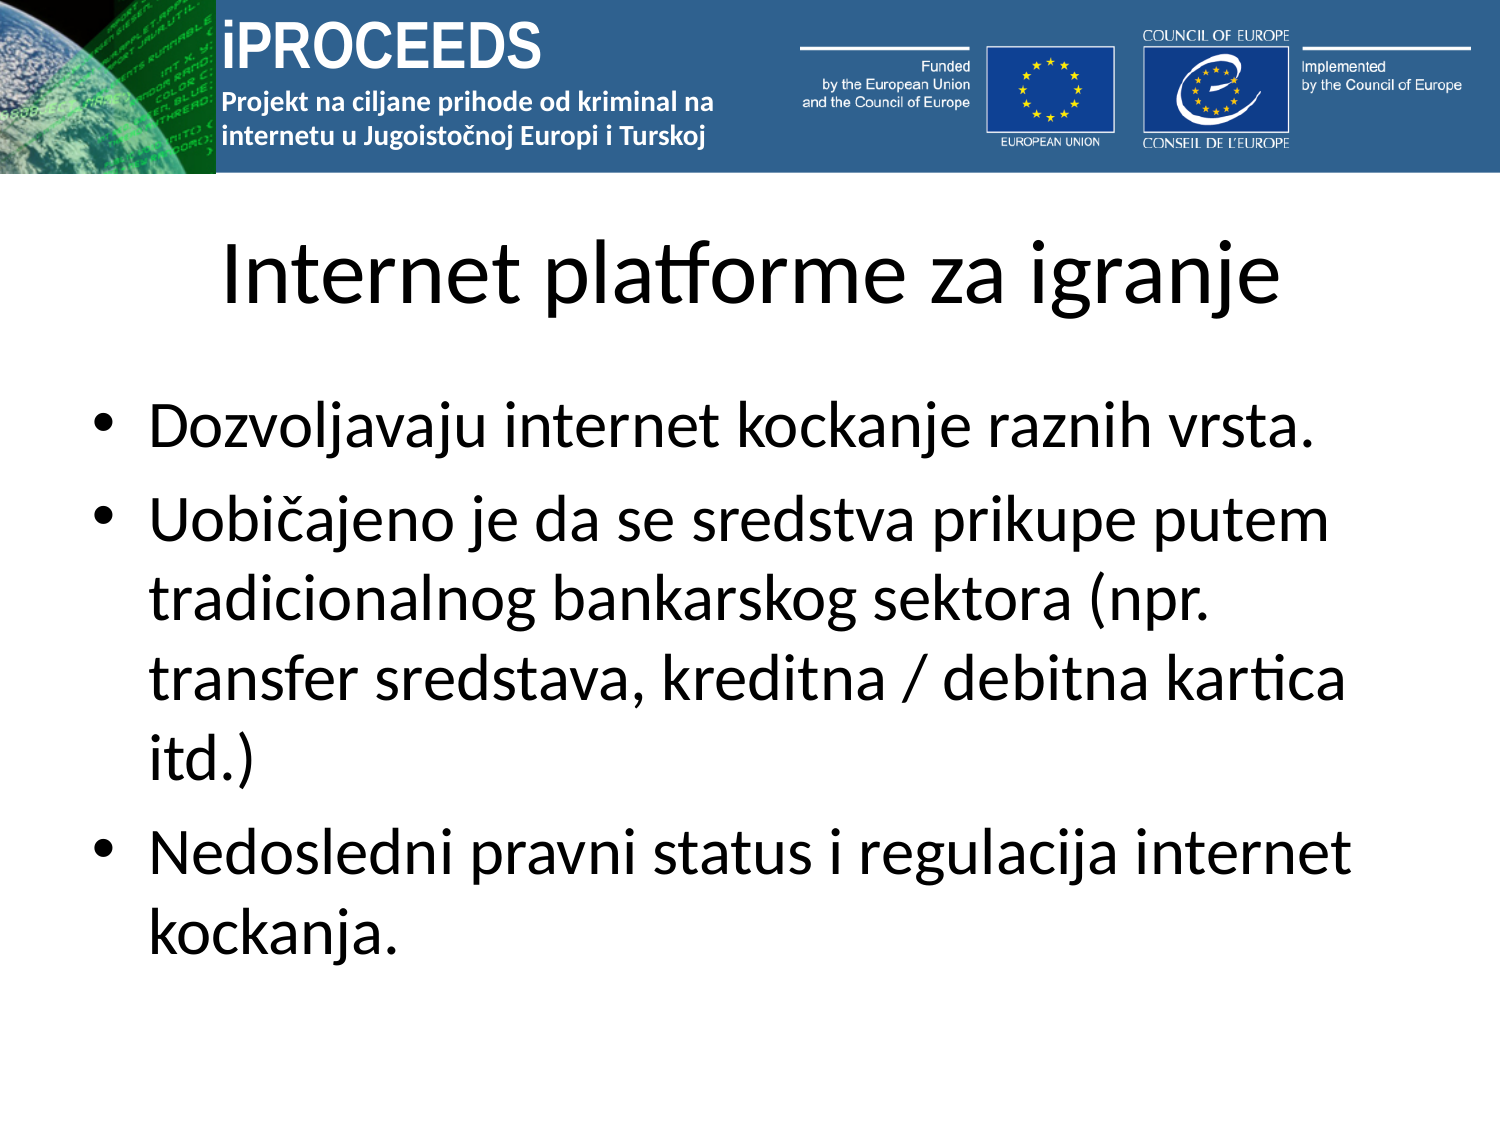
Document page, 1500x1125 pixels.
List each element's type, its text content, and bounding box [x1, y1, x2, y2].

picture [0, 0, 216, 174]
list Dozvoljavaju internet kockanje raznih vrsta. Uobičajeno je da se sredstva prikupe putem tradicionalnog bankarskog sektora (npr. transfer sredstava, kreditna / debitna kartica itd.) Nedosledni pravni status i regulacija internet kockanja. [76, 373, 1428, 1017]
picture [800, 30, 1471, 148]
title Internet platforme za igranje [76, 172, 1428, 361]
